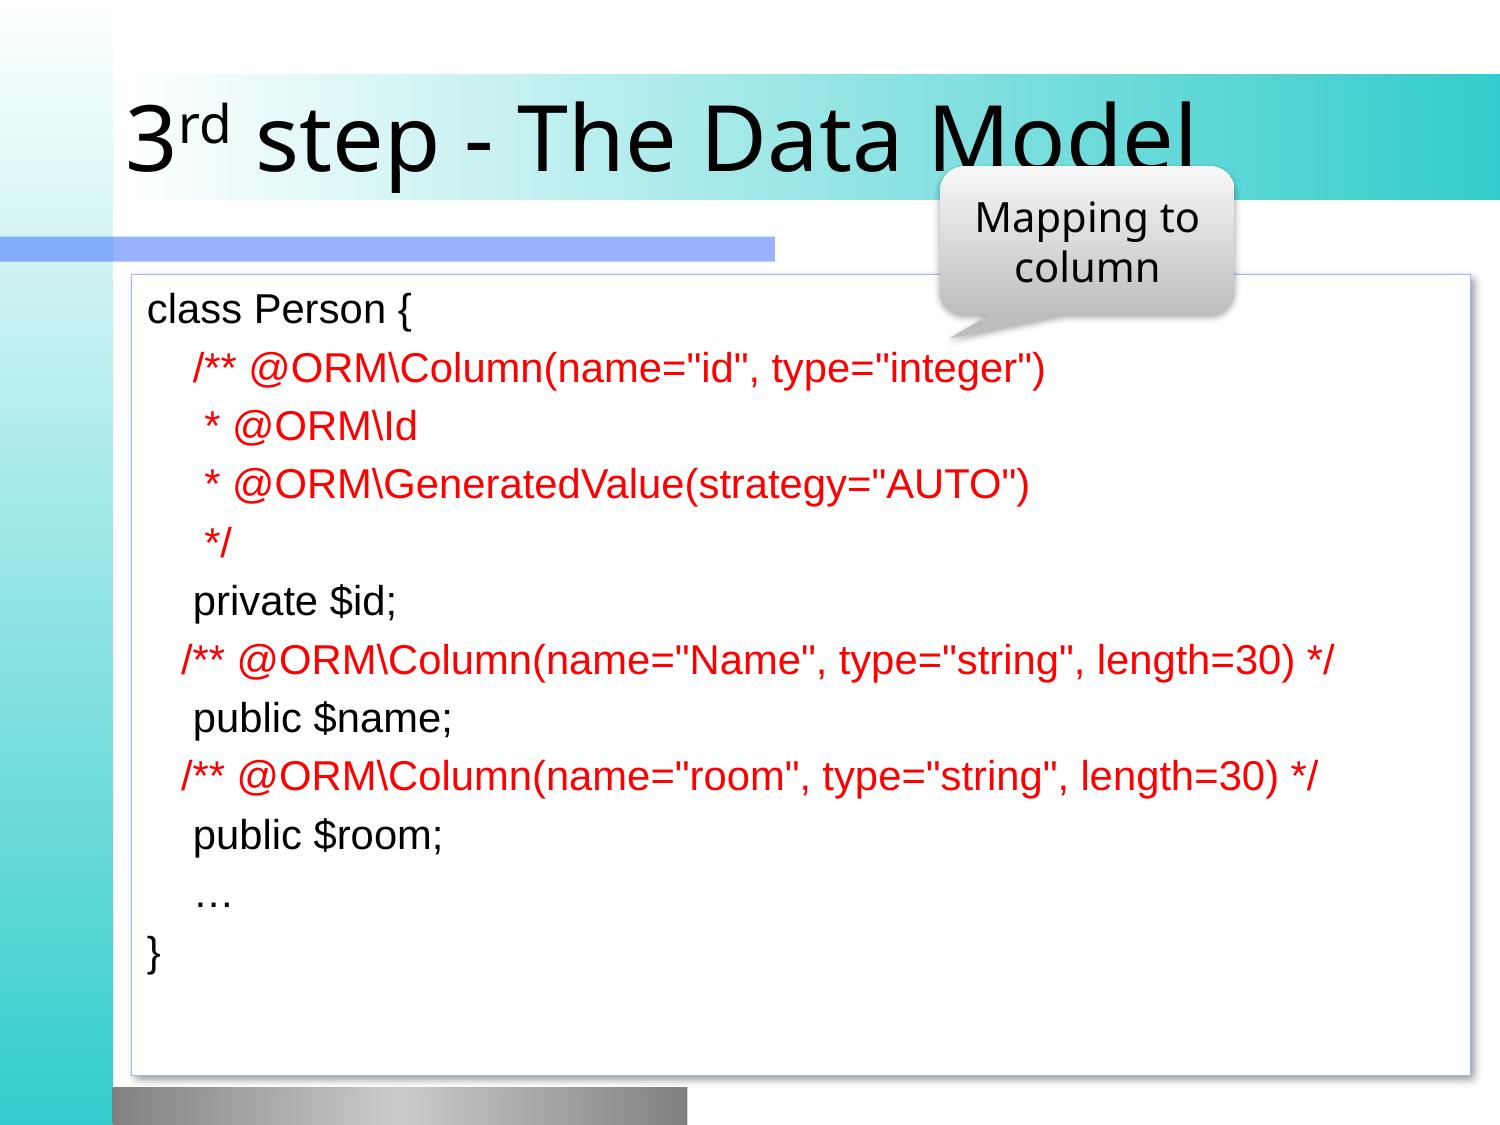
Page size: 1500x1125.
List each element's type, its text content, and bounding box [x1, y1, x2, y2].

list class Person { /** @ORM\Column(name="id", type="integer") * @ORM\Id * @ORM\GeneratedValue(strategy="AUTO") */ private $id; /** @ORM\Column(name="Name", type="string", length=30) */ public $name; /** @ORM\Column(name="room", type="string", length=30) */ public $room; … } [131, 274, 1471, 1076]
title 3rd step - The Data Model [110, 40, 1386, 229]
text_box Mapping to column [940, 166, 1235, 339]
